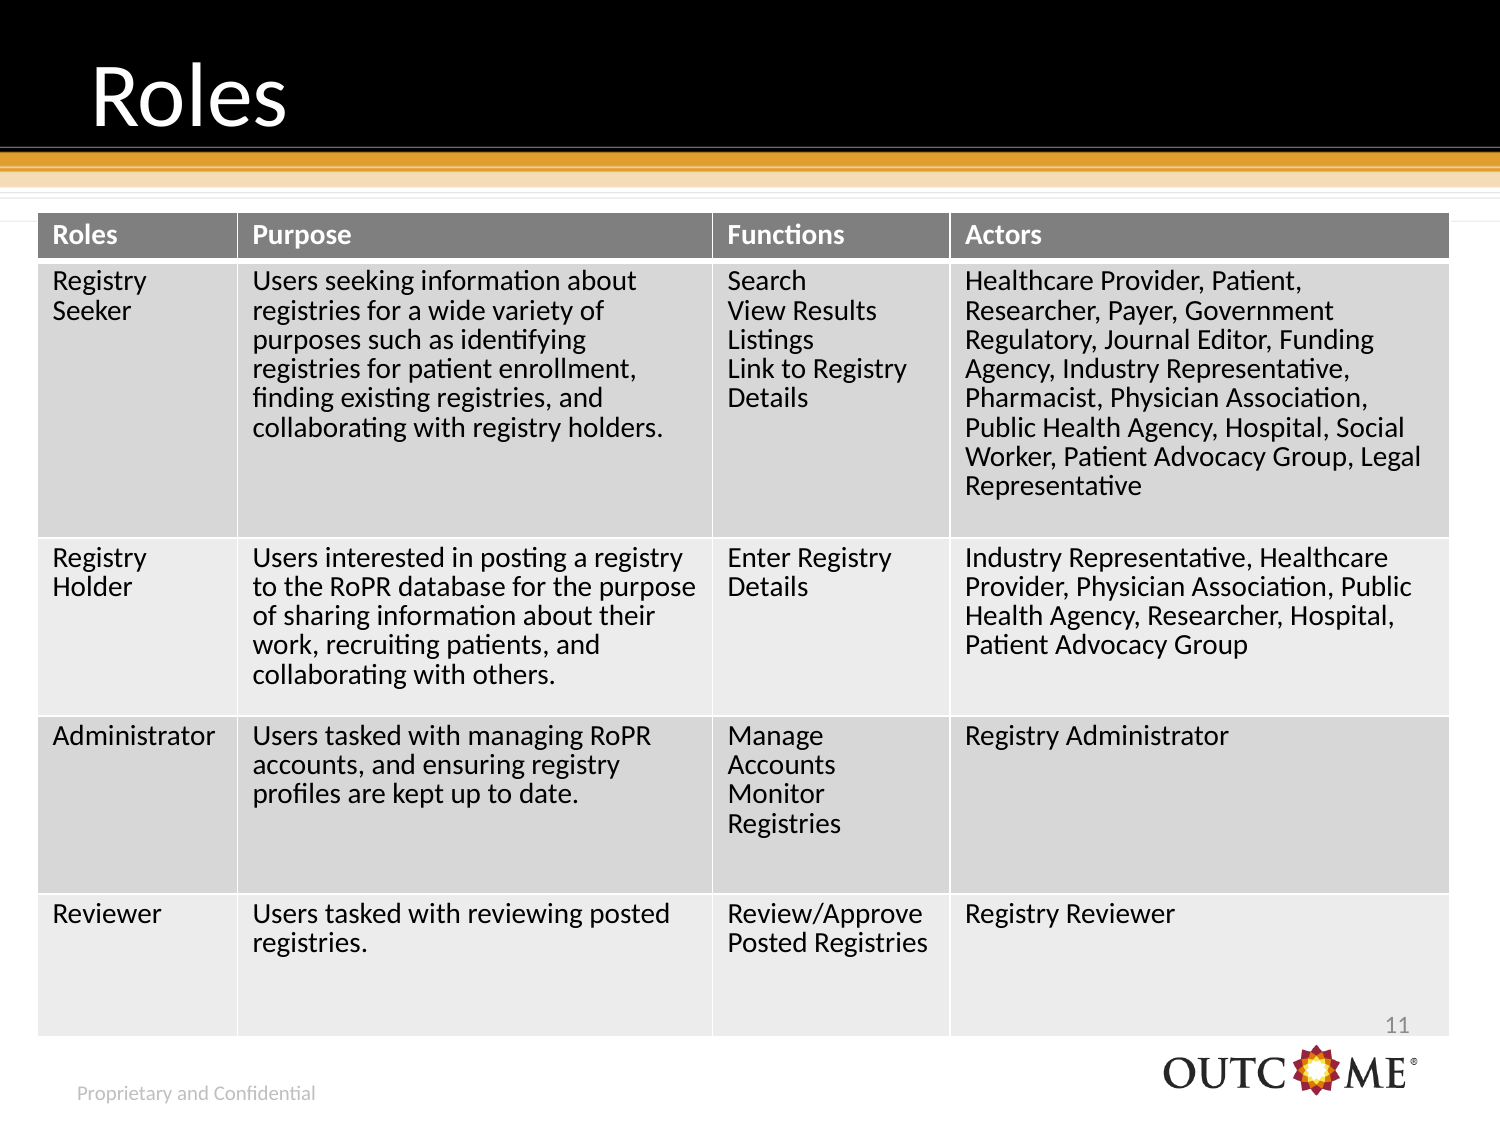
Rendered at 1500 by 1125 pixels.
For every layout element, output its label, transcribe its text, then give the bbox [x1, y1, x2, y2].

picture [1163, 1048, 1418, 1096]
table_cell Users tasked with reviewing posted registries. [238, 895, 712, 1036]
table_header Actors [951, 213, 1449, 258]
table_header Roles [38, 213, 237, 258]
table_header Purpose [238, 213, 712, 258]
picture [0, 0, 1500, 223]
table_cell Healthcare Provider, Patient, Researcher, Payer, Government Regulatory, Journal Editor, Funding Agency, Industry Representative, Pharmacist, Physician Association, Public Health Agency, Hospital, Social Worker, Patient Advocacy Group, Legal Representative [951, 264, 1449, 537]
table_cell Reviewer [38, 895, 237, 1036]
table_cell Registry Seeker [38, 264, 237, 537]
title Roles [75, 45, 1425, 163]
table_cell Registry Administrator [951, 717, 1449, 893]
table_cell Users tasked with managing RoPR accounts, and ensuring registry profiles are kept up to date. [238, 717, 712, 893]
table_cell Users seeking information about registries for a wide variety of purposes such as identifying registries for patient enrollment, finding existing registries, and collaborating with registry holders. [238, 264, 712, 537]
table_cell Users interested in posting a registry to the RoPR database for the purpose of sharing information about their work, recruiting patients, and collaborating with others. [238, 539, 712, 715]
table_cell Industry Representative, Healthcare Provider, Physician Association, Public Health Agency, Researcher, Hospital, Patient Advocacy Group [951, 539, 1449, 715]
table_cell Review/Approve Posted Registries [713, 895, 949, 1036]
table_cell Search View Results Listings Link to Registry Details [713, 264, 949, 537]
table_header Functions [713, 213, 949, 258]
table_cell Manage Accounts Monitor Registries [713, 717, 949, 893]
table_cell Registry Reviewer [951, 895, 1449, 1036]
table_cell Administrator [38, 717, 237, 893]
table_cell Enter Registry Details [713, 539, 949, 715]
slide_number 10 [1074, 999, 1425, 1048]
table_cell Registry Holder [38, 539, 237, 715]
